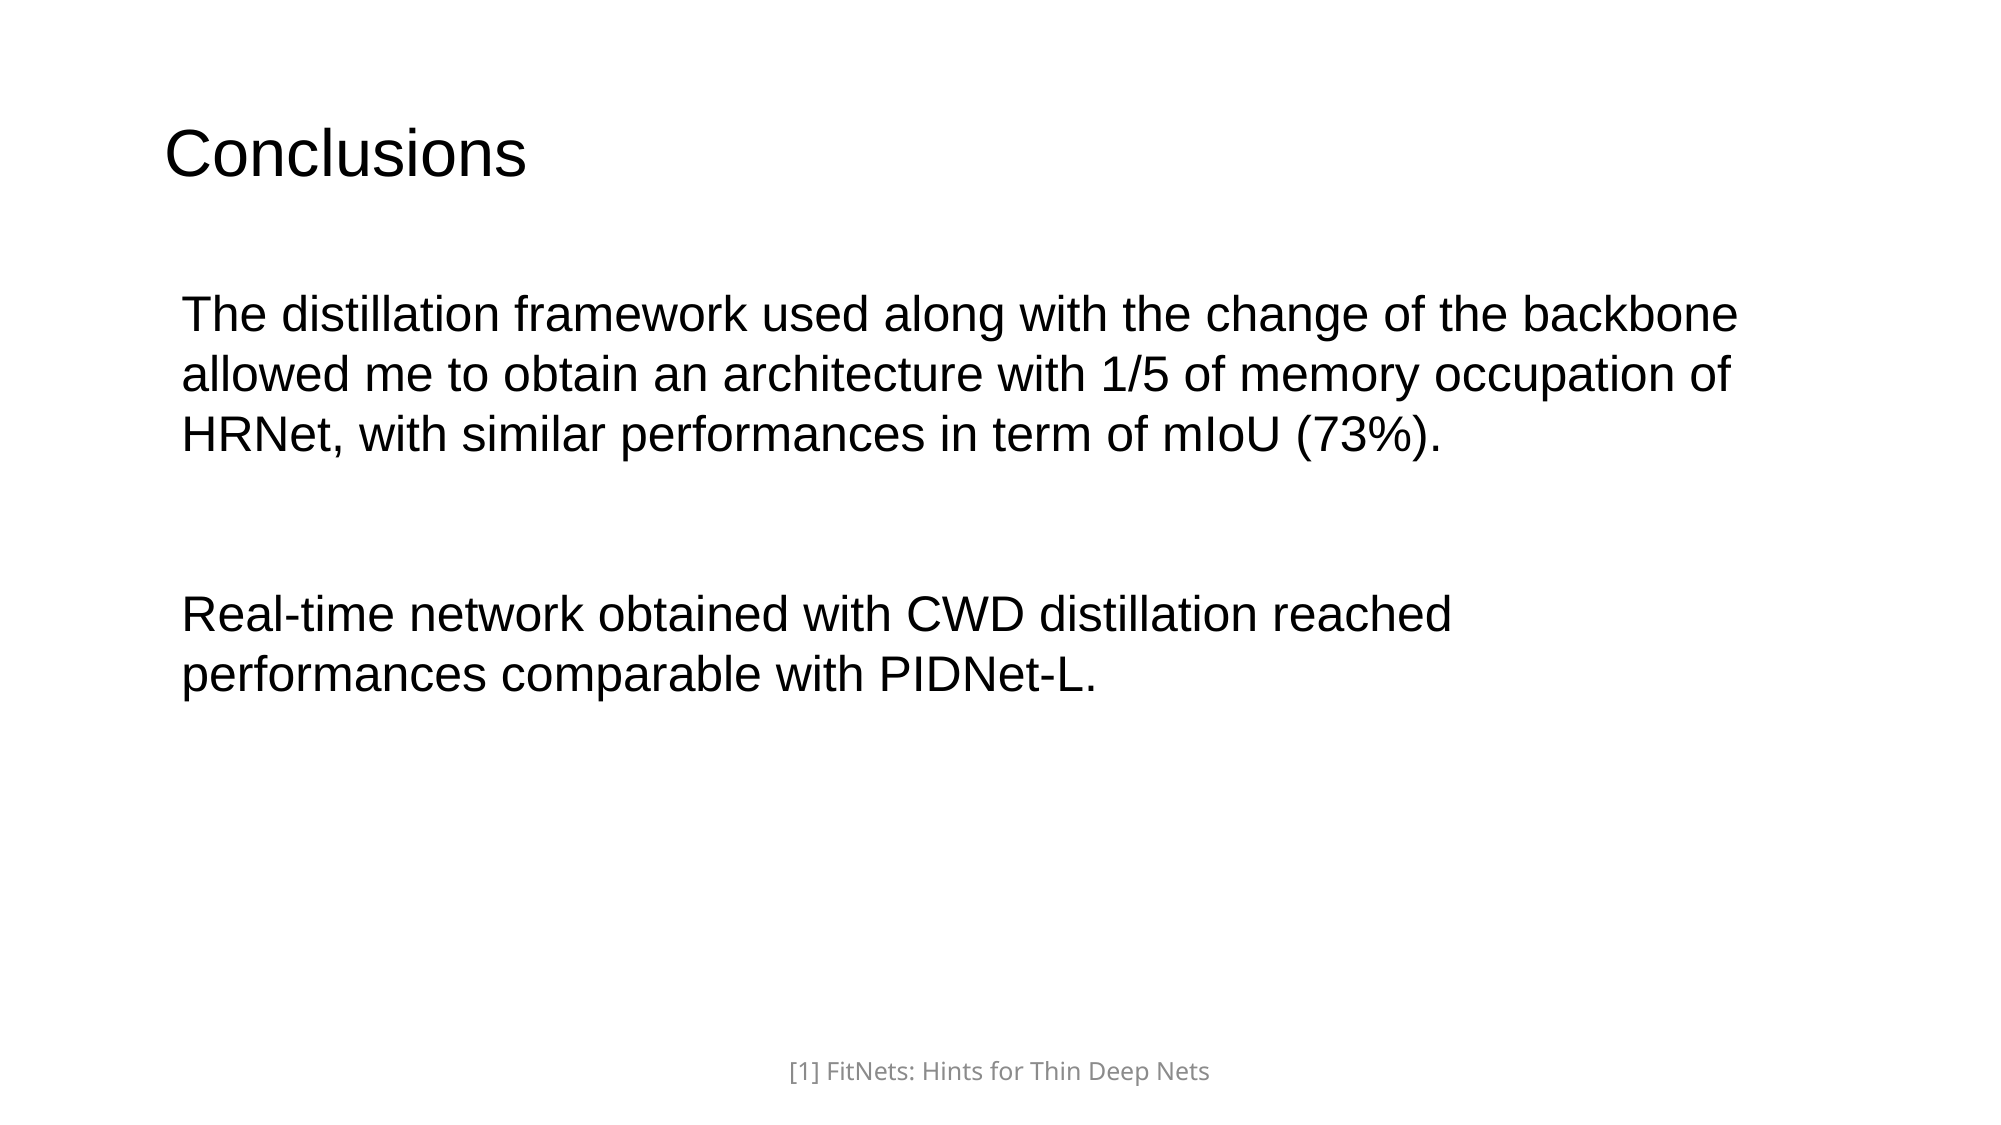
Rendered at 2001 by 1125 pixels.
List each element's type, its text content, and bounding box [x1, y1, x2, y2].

text_box The distillation framework used along with the change of the backbone allowed me to obtain an architecture with 1/5 of memory occupation of HRNet, with similar performances in term of mIoU (73%). Real-time network obtained with CWD distillation reached performances comparable with PIDNet-L. [166, 273, 1785, 709]
footer [1] FitNets: Hints for Thin Deep Nets [662, 1042, 1338, 1103]
text_box Conclusions [150, 102, 1825, 198]
